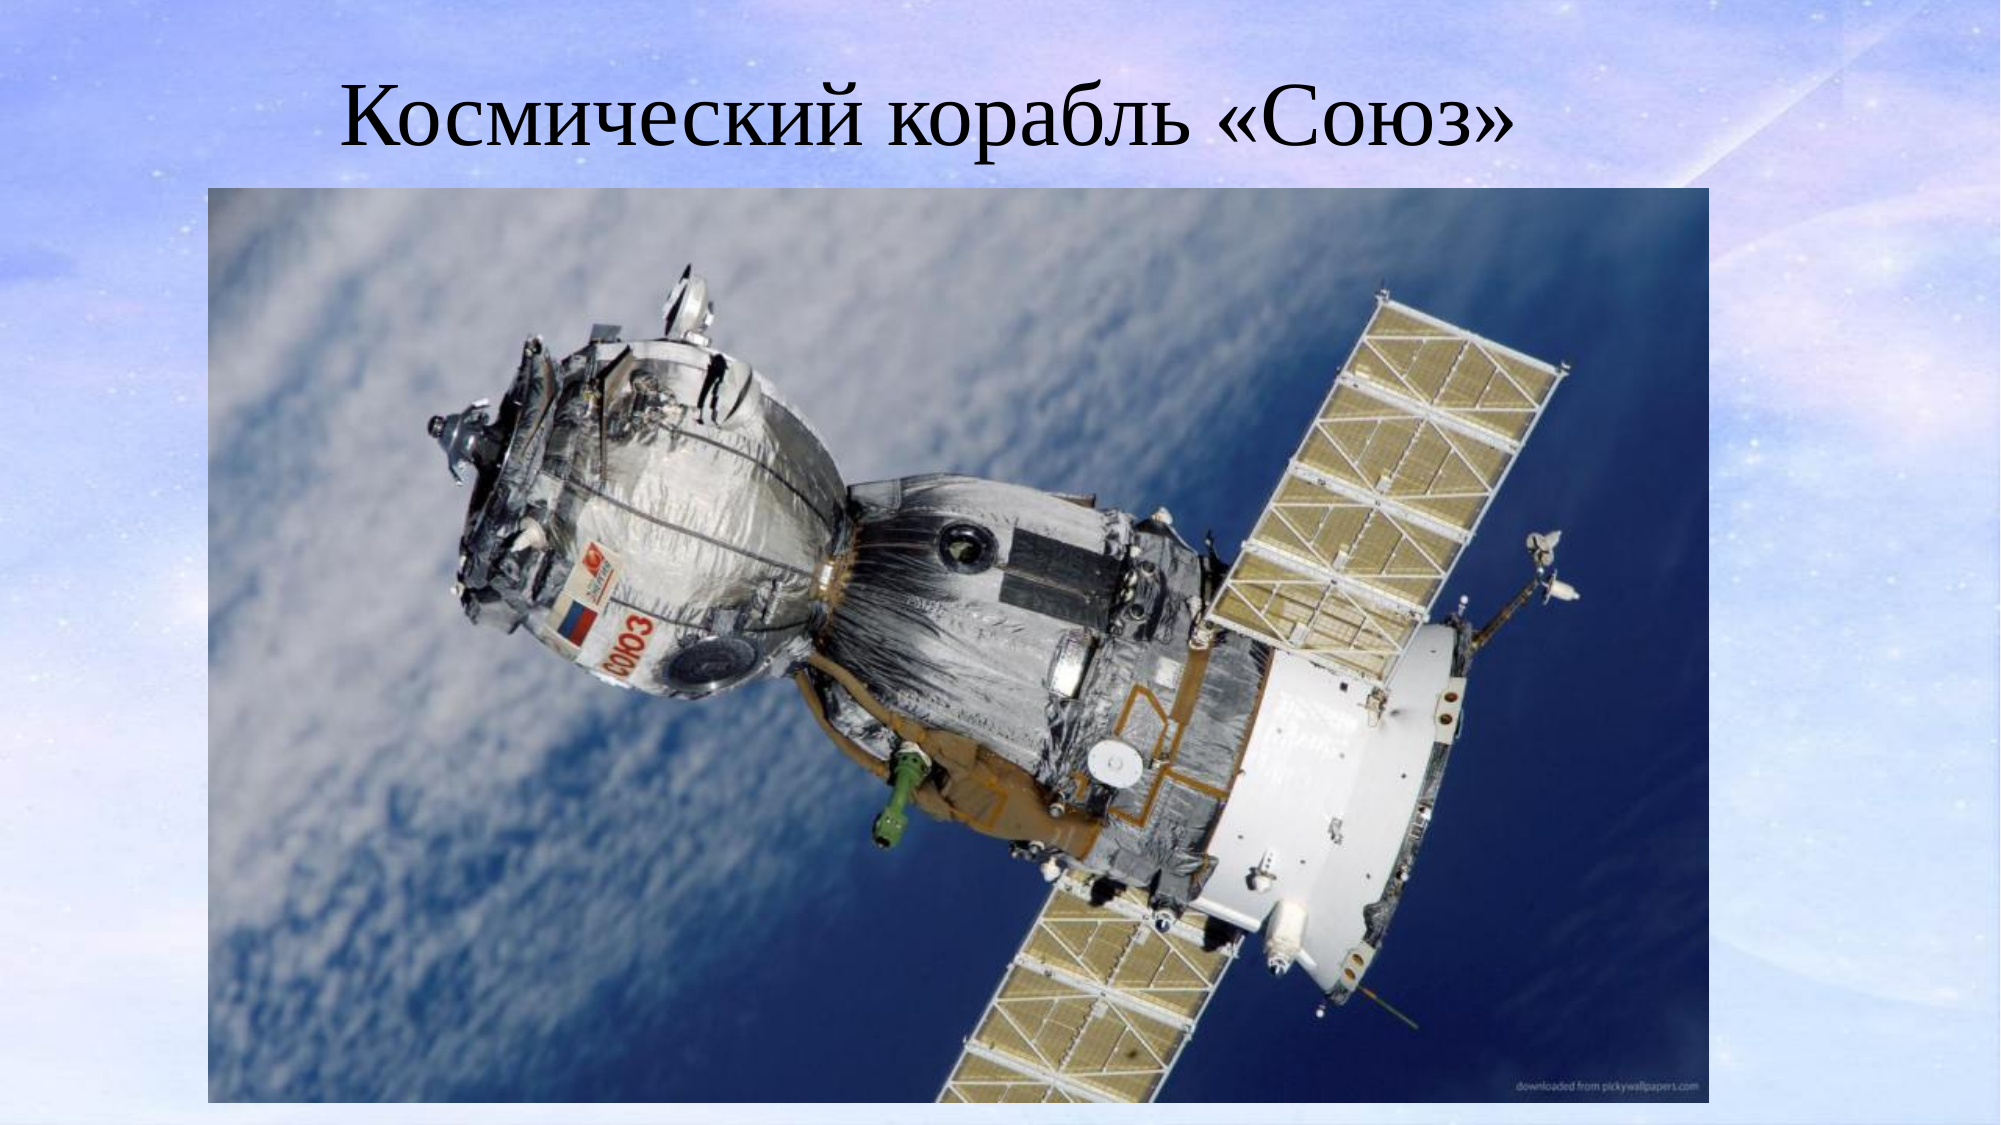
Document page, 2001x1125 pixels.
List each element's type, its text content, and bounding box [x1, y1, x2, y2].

title Космический корабль «Союз» [324, 45, 1675, 187]
picture [0, 0, 2001, 1125]
